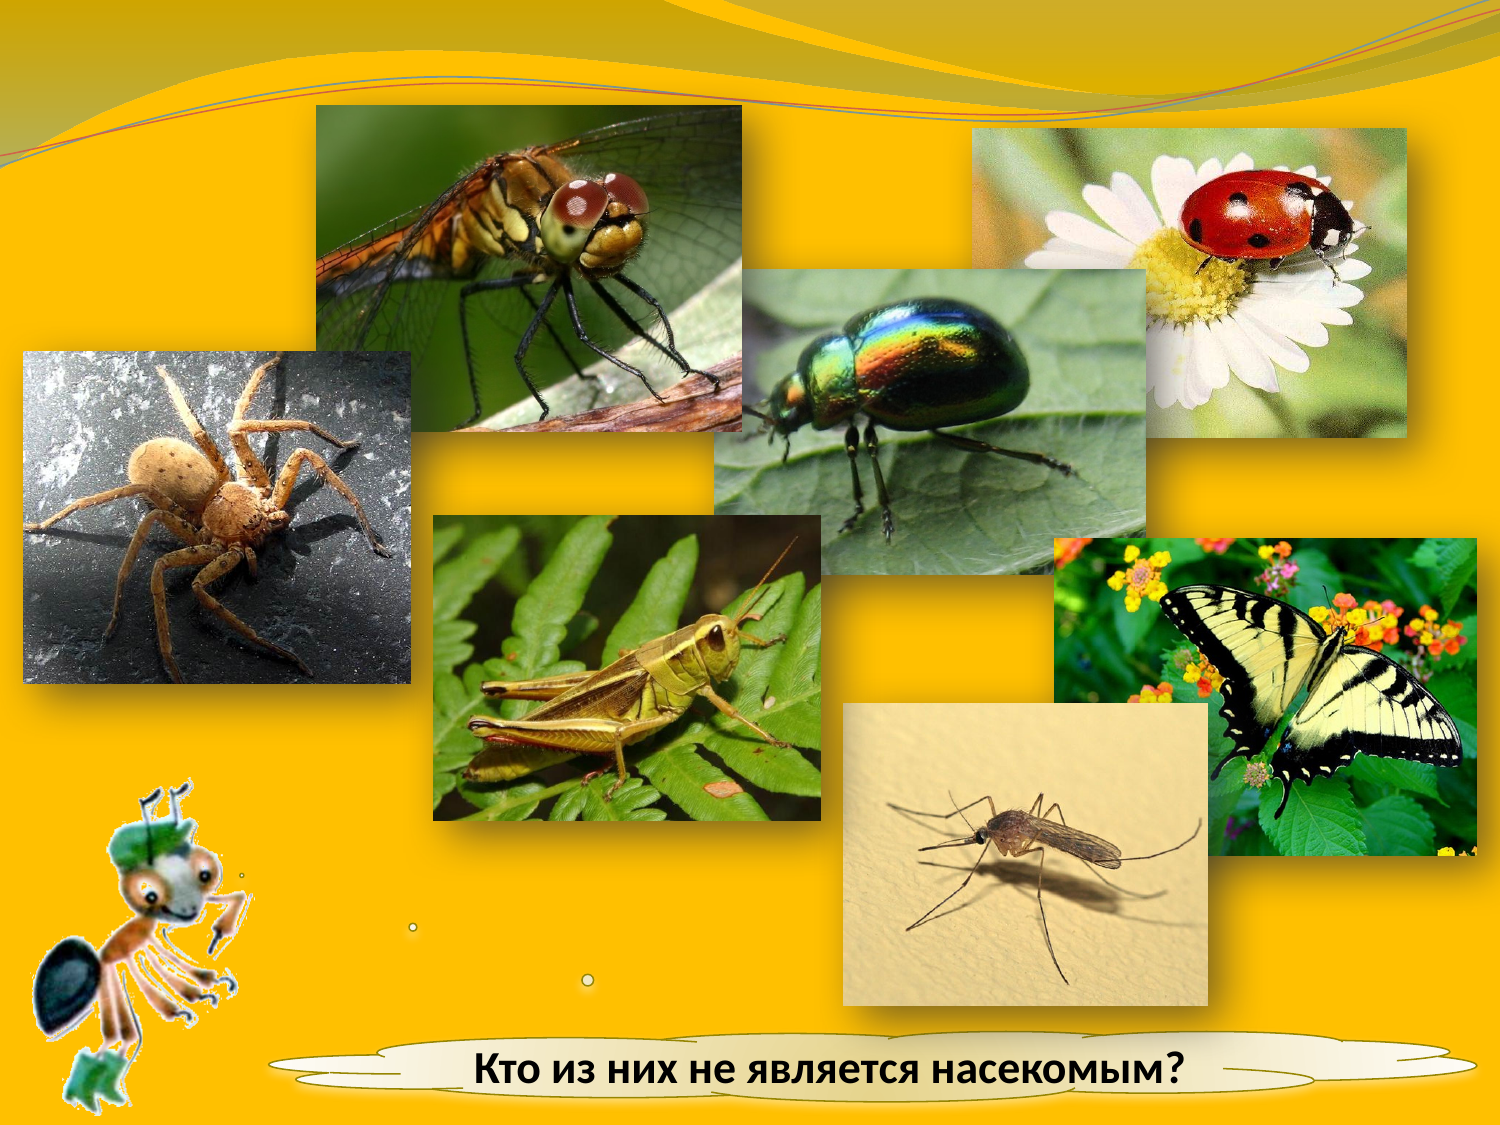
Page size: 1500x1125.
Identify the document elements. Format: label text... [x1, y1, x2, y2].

picture [23, 773, 255, 1125]
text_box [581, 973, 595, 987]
text_box Кто из них не является насекомым? [267, 1031, 1478, 1103]
picture [433, 128, 1477, 1006]
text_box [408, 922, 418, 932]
picture [23, 105, 742, 684]
